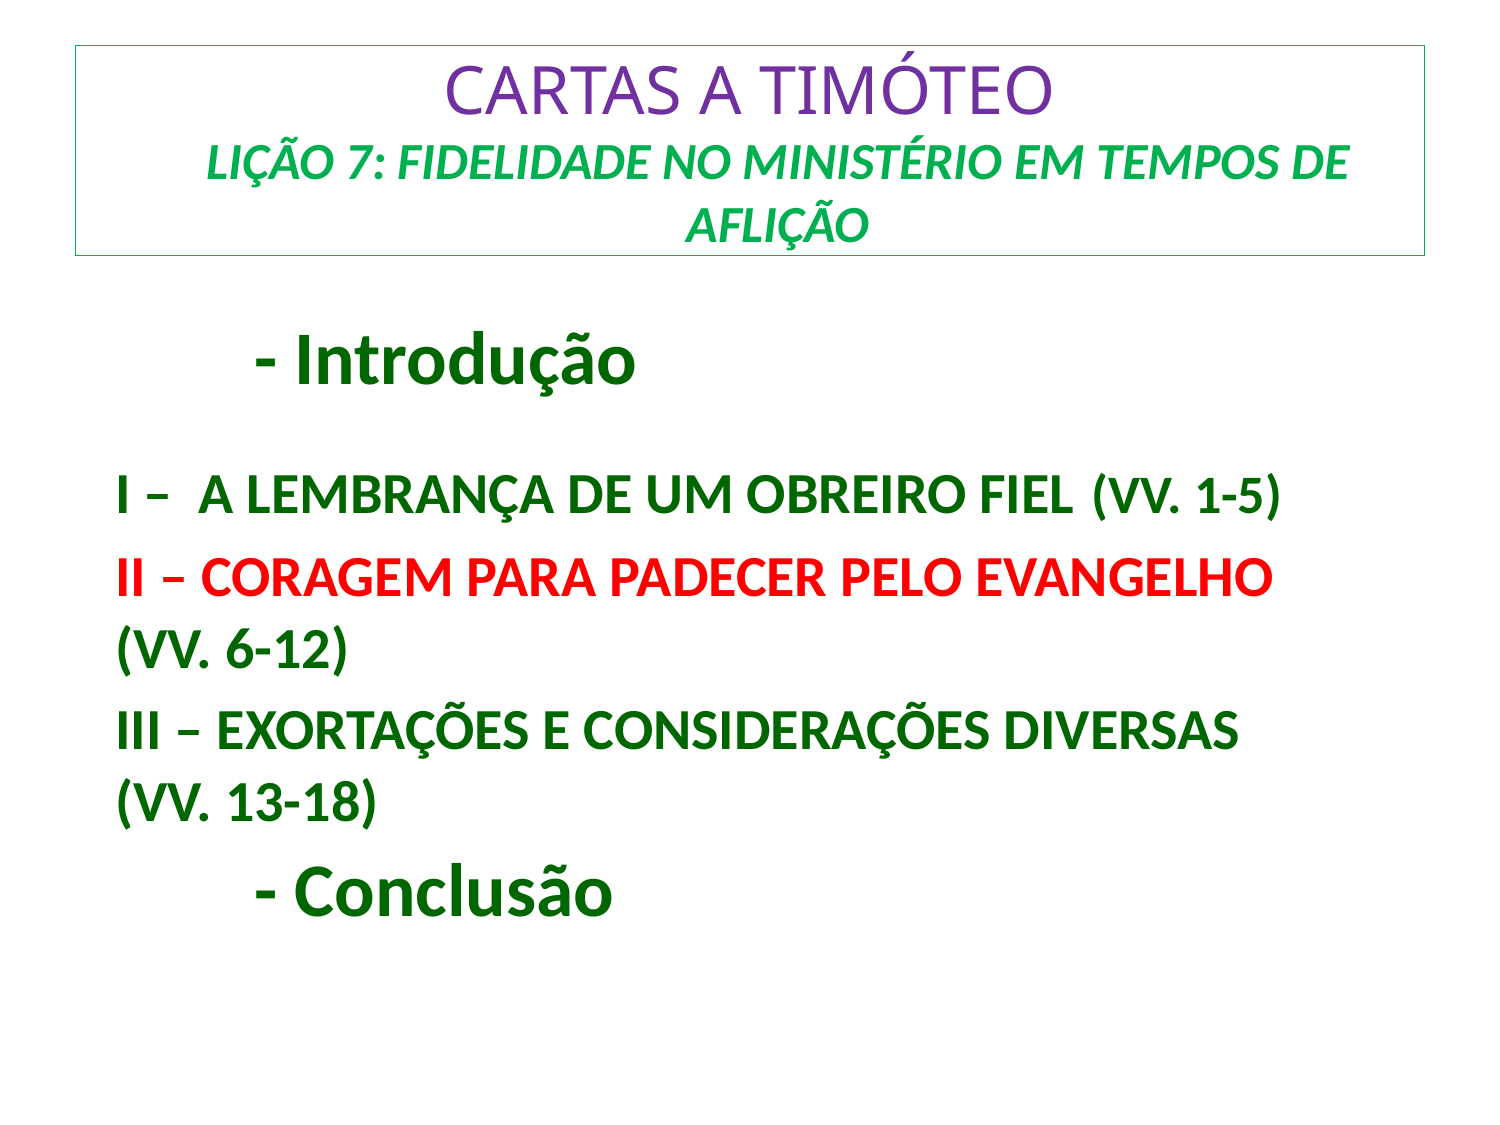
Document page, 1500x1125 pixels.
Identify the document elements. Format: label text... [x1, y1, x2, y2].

title CARTAS A TIMÓTEO LIÇÃO 7: FIDELIDADE NO MINISTÉRIO EM TEMPOS DE AFLIÇÃO [75, 45, 1425, 256]
list - Introdução I – A LEMBRANÇA DE UM OBREIRO FIEL (VV. 1-5) II – CORAGEM PARA PADECER PELO EVANGELHO (VV. 6-12) III – EXORTAÇÕES E CONSIDERAÇÕES DIVERSAS (VV. 13-18) - Conclusão [100, 255, 1424, 975]
